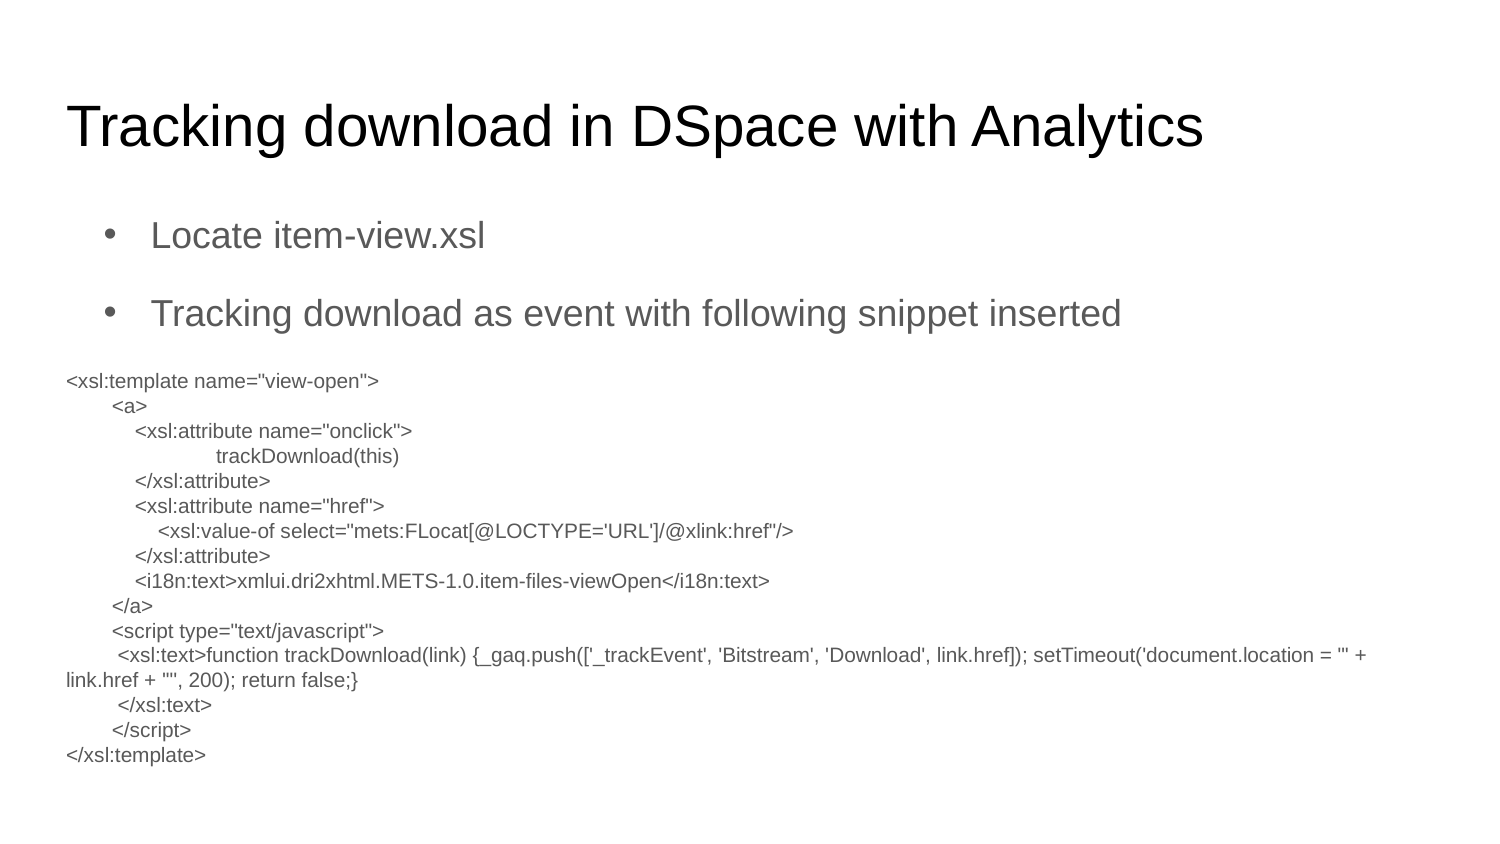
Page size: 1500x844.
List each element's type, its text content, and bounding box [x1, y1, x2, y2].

title Tracking download in DSpace with Analytics [51, 72, 1449, 167]
list Locate item-view.xsl Tracking download as event with following snippet inserted <xsl:template name="view-open"> <a> <xsl:attribute name="onclick"> trackDownload(this) </xsl:attribute> <xsl:attribute name="href"> <xsl:value-of select="mets:FLocat[@LOCTYPE='URL']/@xlink:href"/> </xsl:attribute> <i18n:text>xmlui.dri2xhtml.METS-1.0.item-files-viewOpen</i18n:text> </a> <script type="text/javascript"> <xsl:text>function trackDownload(link) {_gaq.push(['_trackEvent', 'Bitstream', 'Download', link.href]); setTimeout('document.location = "' + link.href + '"', 200); return false;} </xsl:text> </script> </xsl:template> [51, 189, 1449, 832]
